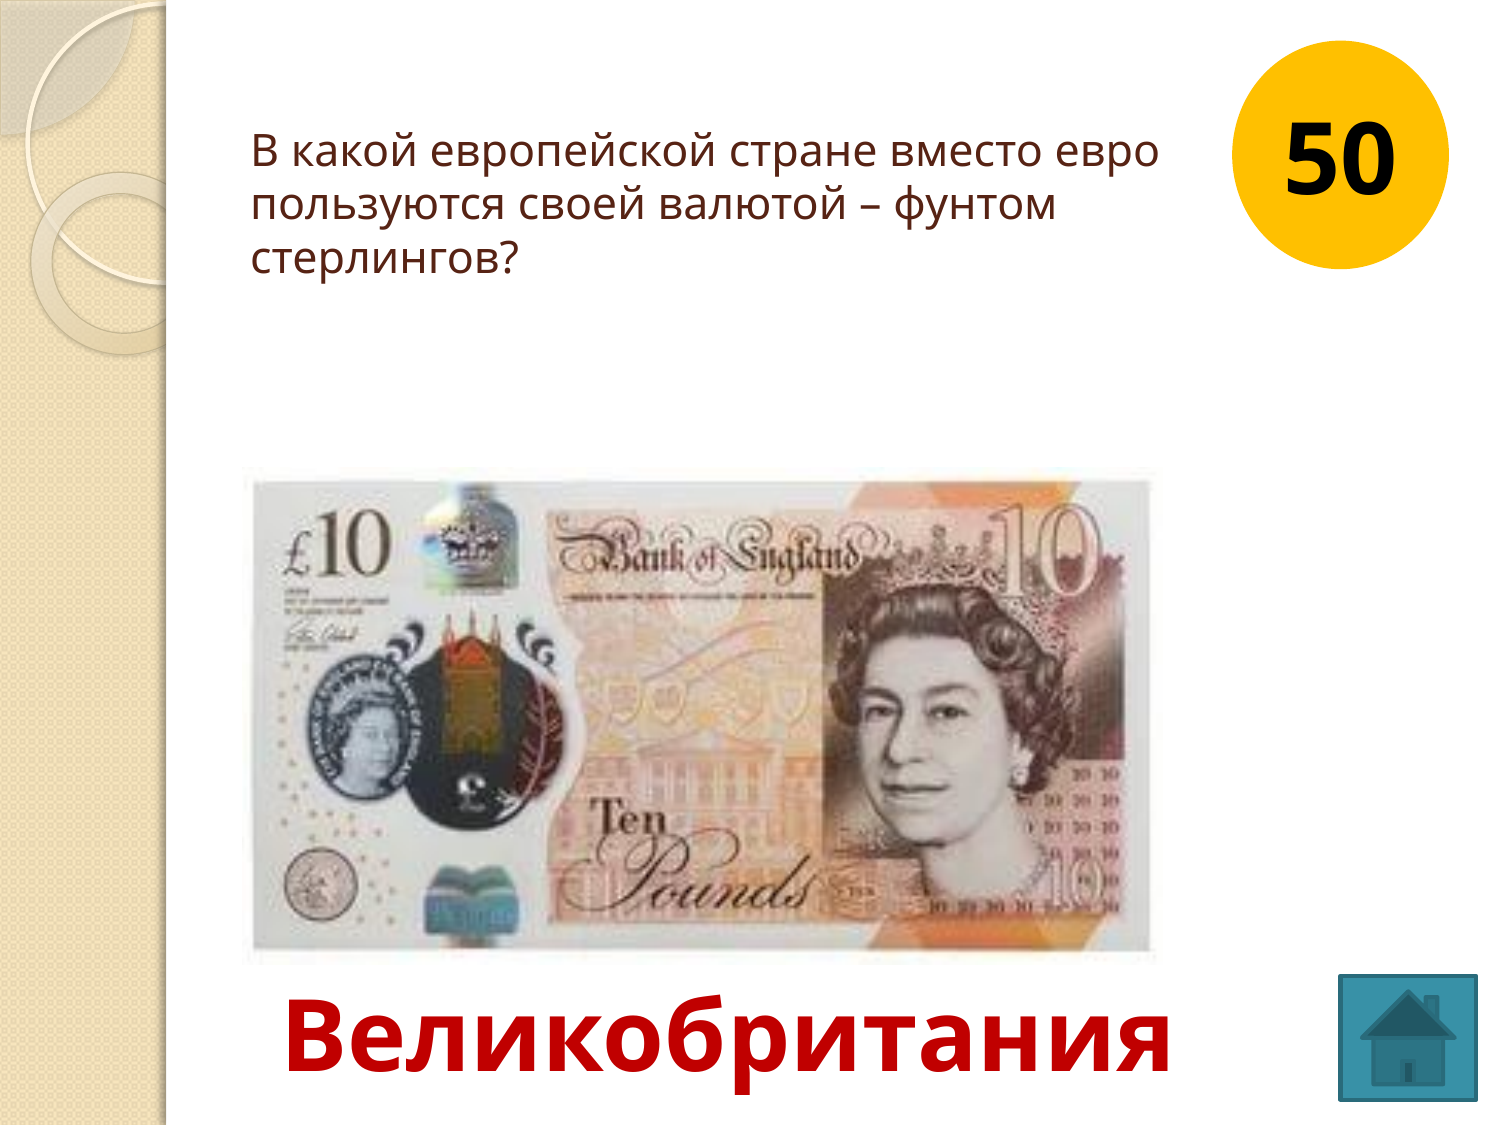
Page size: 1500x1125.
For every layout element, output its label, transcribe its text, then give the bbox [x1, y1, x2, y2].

picture [241, 467, 1163, 965]
text_box [1338, 974, 1478, 1102]
text_box Великобритания [265, 964, 1384, 1099]
title В какой европейской стране вместо евро пользуются своей валютой – фунтом стерлингов? [235, 113, 1317, 291]
text_box 50 [1232, 40, 1449, 270]
